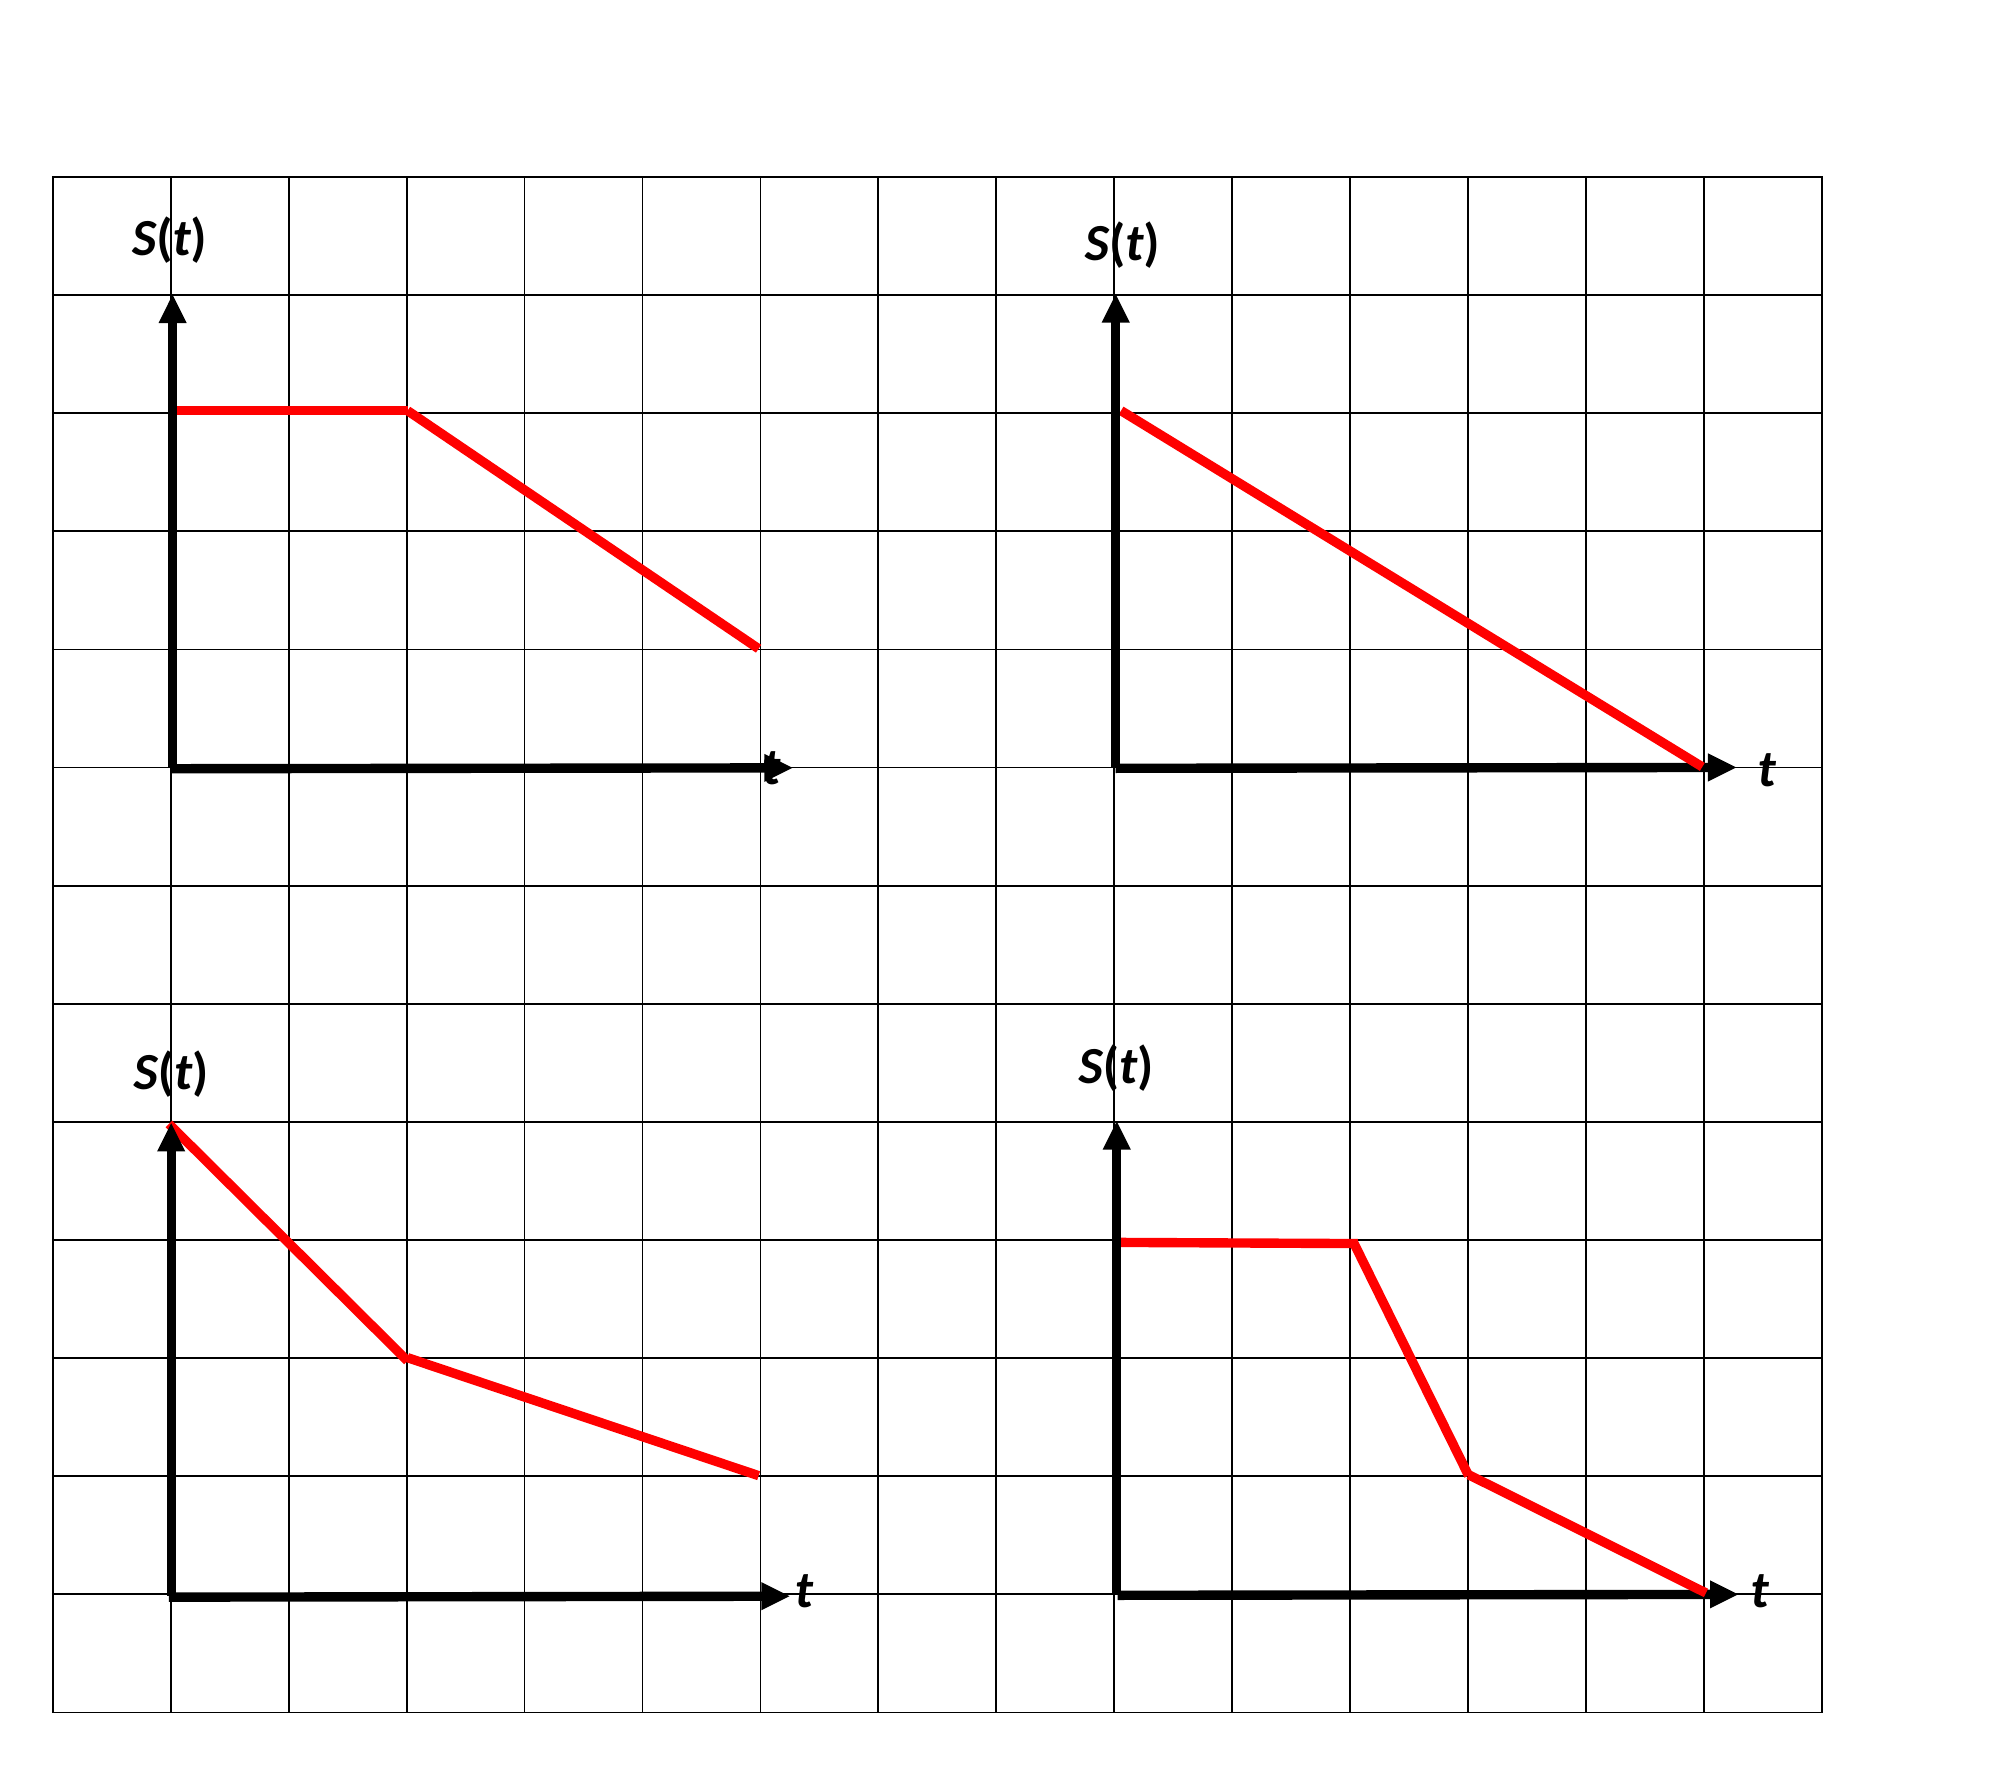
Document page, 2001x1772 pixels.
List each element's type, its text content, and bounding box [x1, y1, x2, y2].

text_box S(t) [118, 1030, 224, 1108]
text_box t [780, 1547, 828, 1626]
text_box S(t) [1063, 1024, 1169, 1102]
table_header [1469, 178, 1585, 294]
table_cell [408, 1602, 524, 1712]
table_cell [408, 650, 524, 763]
table_cell [761, 887, 877, 1003]
table_cell [1469, 1241, 1585, 1357]
table_cell [879, 1359, 995, 1475]
table_cell [172, 1005, 288, 1121]
table_cell [525, 1477, 642, 1591]
table_cell [997, 1477, 1112, 1593]
table_cell [1233, 1359, 1349, 1475]
table_cell [1351, 1005, 1467, 1121]
table_header [1705, 178, 1821, 294]
table_cell [176, 1361, 288, 1475]
table_cell [1469, 773, 1585, 885]
table_cell [1115, 887, 1231, 1003]
table_cell [290, 1005, 406, 1121]
table_cell [177, 650, 288, 764]
table_cell [761, 1005, 877, 1121]
table_cell [879, 532, 995, 649]
table_cell [54, 650, 168, 767]
table_cell [1233, 1600, 1349, 1712]
table_cell [1587, 296, 1703, 410]
table_cell [761, 768, 877, 885]
table_header [761, 178, 877, 294]
table_header [290, 178, 406, 294]
table_cell [1705, 532, 1821, 649]
table_cell [879, 768, 995, 885]
table_cell [1587, 773, 1703, 885]
table_cell [408, 1477, 524, 1592]
table_cell [290, 296, 406, 406]
table_cell [290, 415, 406, 530]
table_cell [879, 1595, 995, 1712]
table_cell [761, 1595, 877, 1712]
table_cell [879, 1241, 995, 1357]
table_cell [1351, 296, 1467, 410]
table_cell [1233, 1123, 1349, 1238]
table_cell [879, 414, 995, 530]
table_cell [1115, 1005, 1231, 1121]
table_header [1115, 178, 1231, 294]
table_cell [54, 1123, 168, 1239]
table_cell [1121, 1248, 1231, 1357]
table_cell [1121, 1477, 1231, 1590]
table_cell [290, 1602, 406, 1712]
table_header [997, 178, 1113, 294]
table_cell [54, 296, 170, 412]
table_cell [997, 1005, 1113, 1121]
table_cell [1587, 887, 1703, 1003]
table_cell [997, 1123, 1113, 1239]
table_cell [761, 296, 877, 412]
table_cell [1233, 296, 1349, 410]
table_cell [761, 1477, 877, 1593]
table_cell [177, 532, 288, 649]
table_cell [525, 1241, 642, 1357]
table_cell [525, 887, 642, 1003]
table_header [643, 178, 760, 294]
table_cell [1115, 1595, 1231, 1712]
table_cell [761, 1241, 877, 1357]
table_header [1587, 178, 1703, 294]
table_cell [1351, 887, 1467, 1003]
table_cell [1118, 296, 1231, 410]
table_cell [290, 650, 406, 763]
table_header [1351, 178, 1467, 294]
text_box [1353, 1242, 1469, 1476]
table_cell [761, 1359, 877, 1475]
table_cell [1469, 1359, 1585, 1474]
table_cell [643, 1601, 760, 1712]
table_header [1233, 178, 1349, 294]
table_header [408, 178, 524, 294]
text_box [1120, 410, 1703, 767]
table_cell [1705, 1595, 1821, 1712]
table_cell [1233, 1248, 1349, 1357]
table_cell [54, 768, 170, 885]
table_cell [1705, 1359, 1821, 1475]
table_cell [879, 650, 995, 767]
table_cell [1469, 887, 1585, 1003]
table_cell [997, 532, 1111, 649]
table_cell [643, 1005, 760, 1121]
table_cell [1351, 773, 1467, 885]
table_cell [643, 1477, 760, 1591]
table_cell [997, 887, 1113, 1003]
table_cell [997, 1359, 1112, 1475]
table_cell [1469, 1600, 1585, 1712]
table_cell [54, 1241, 167, 1357]
table_cell [761, 532, 877, 649]
table_cell [643, 773, 760, 885]
table_cell [1706, 1477, 1821, 1593]
table_cell [1469, 1123, 1585, 1239]
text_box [407, 410, 759, 649]
table_cell [761, 650, 877, 767]
table_cell [1115, 773, 1231, 885]
table_cell [997, 650, 1111, 767]
table_cell [525, 1602, 642, 1712]
text_box S(t) [117, 195, 222, 274]
table_cell [1587, 1359, 1703, 1474]
text_box t [1735, 1547, 1784, 1626]
table_cell [54, 414, 168, 530]
table_cell [1705, 887, 1821, 1003]
table_cell [643, 1123, 760, 1239]
table_cell [879, 1123, 995, 1239]
table_header [879, 178, 995, 294]
table_cell [1351, 1123, 1467, 1239]
table_cell [172, 887, 288, 1003]
table_cell [997, 768, 1113, 885]
table_cell [1469, 296, 1585, 410]
table_cell [1705, 1241, 1821, 1357]
table_cell [879, 887, 995, 1003]
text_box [407, 1357, 759, 1476]
table_header [172, 178, 288, 294]
table_cell [1587, 1600, 1703, 1712]
table_cell [290, 1477, 406, 1592]
table_cell [1351, 1477, 1467, 1590]
table_cell [525, 773, 642, 885]
text_box S(t) [1070, 200, 1175, 278]
table_cell [525, 1005, 642, 1121]
table_cell [1587, 1005, 1703, 1121]
table_cell [525, 296, 642, 410]
table_cell [997, 1241, 1112, 1357]
table_cell [643, 650, 760, 763]
table_cell [1705, 1005, 1821, 1121]
table_cell [1469, 1005, 1585, 1121]
text_box t [747, 724, 796, 802]
table_cell [1587, 1241, 1703, 1357]
table_cell [54, 1359, 167, 1475]
table_cell [643, 887, 760, 1003]
table_cell [290, 1361, 406, 1475]
table_cell [879, 1477, 995, 1593]
table_cell [1705, 296, 1821, 412]
table_cell [54, 532, 168, 649]
table_cell [525, 1123, 642, 1239]
table_cell [1233, 773, 1349, 885]
table_cell [761, 1123, 877, 1239]
table_cell [408, 1123, 524, 1239]
table_cell [54, 887, 170, 1003]
table_cell [172, 1602, 288, 1712]
table_cell [1119, 1123, 1231, 1238]
table_cell [172, 774, 288, 885]
table_cell [1705, 1123, 1821, 1239]
table_cell [1233, 1477, 1349, 1590]
table_cell [290, 887, 406, 1003]
table_cell [1351, 1600, 1467, 1712]
table_cell [408, 773, 524, 885]
table_cell [643, 1241, 760, 1357]
table_cell [1705, 650, 1821, 767]
table_cell [997, 296, 1113, 412]
table_cell [54, 1005, 170, 1121]
table_header [54, 178, 170, 294]
table_cell [1587, 1123, 1703, 1239]
table_cell [408, 887, 524, 1003]
table_cell [761, 414, 877, 530]
table_cell [997, 1595, 1113, 1712]
table_cell [408, 1005, 524, 1121]
table_cell [290, 774, 406, 885]
table_cell [1705, 414, 1821, 530]
table_cell [408, 1241, 524, 1357]
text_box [172, 1123, 408, 1361]
table_cell [177, 415, 288, 530]
table_cell [1233, 1005, 1349, 1121]
table_cell [525, 650, 642, 763]
table_cell [174, 296, 288, 406]
table_cell [879, 1005, 995, 1121]
table_cell [408, 296, 524, 410]
text_box t [1742, 726, 1791, 804]
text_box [1468, 1474, 1706, 1593]
table_cell [176, 1477, 288, 1592]
table_cell [643, 296, 760, 412]
table_cell [997, 414, 1111, 530]
table_cell [290, 532, 406, 649]
table_cell [879, 296, 995, 412]
table_cell [54, 1477, 167, 1593]
table_header [525, 178, 642, 294]
table_cell [1233, 887, 1349, 1003]
table_cell [1121, 1359, 1231, 1475]
table_cell [54, 1595, 170, 1712]
table_cell [1705, 768, 1821, 885]
